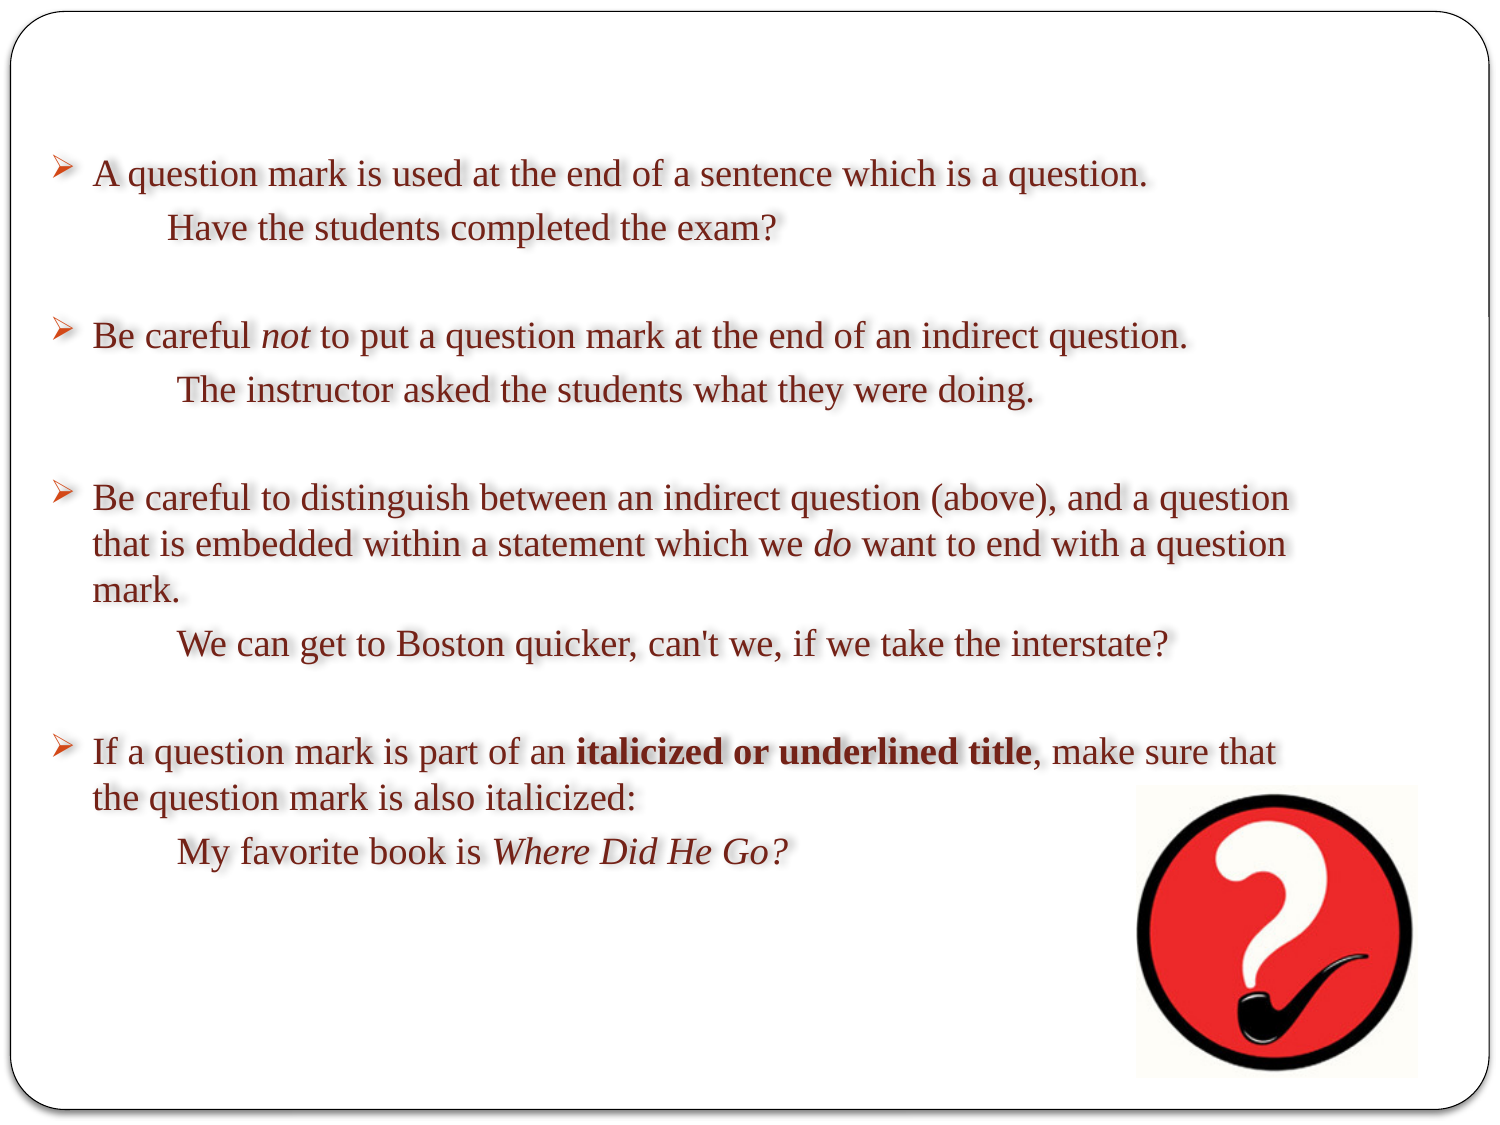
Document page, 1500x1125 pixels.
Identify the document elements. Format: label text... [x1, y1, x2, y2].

list A question mark is used at the end of a sentence which is a question. Have the students completed the exam? Be careful not to put a question mark at the end of an indirect question. The instructor asked the students what they were doing. Be careful to distinguish between an indirect question (above), and a question that is embedded within a statement which we do want to end with a question mark. We can get to Boston quicker, can't we, if we take the interstate? If a question mark is part of an italicized or underlined title, make sure that the question mark is also italicized: My favorite book is Where Did He Go? [35, 140, 1311, 891]
picture [1136, 784, 1419, 1079]
